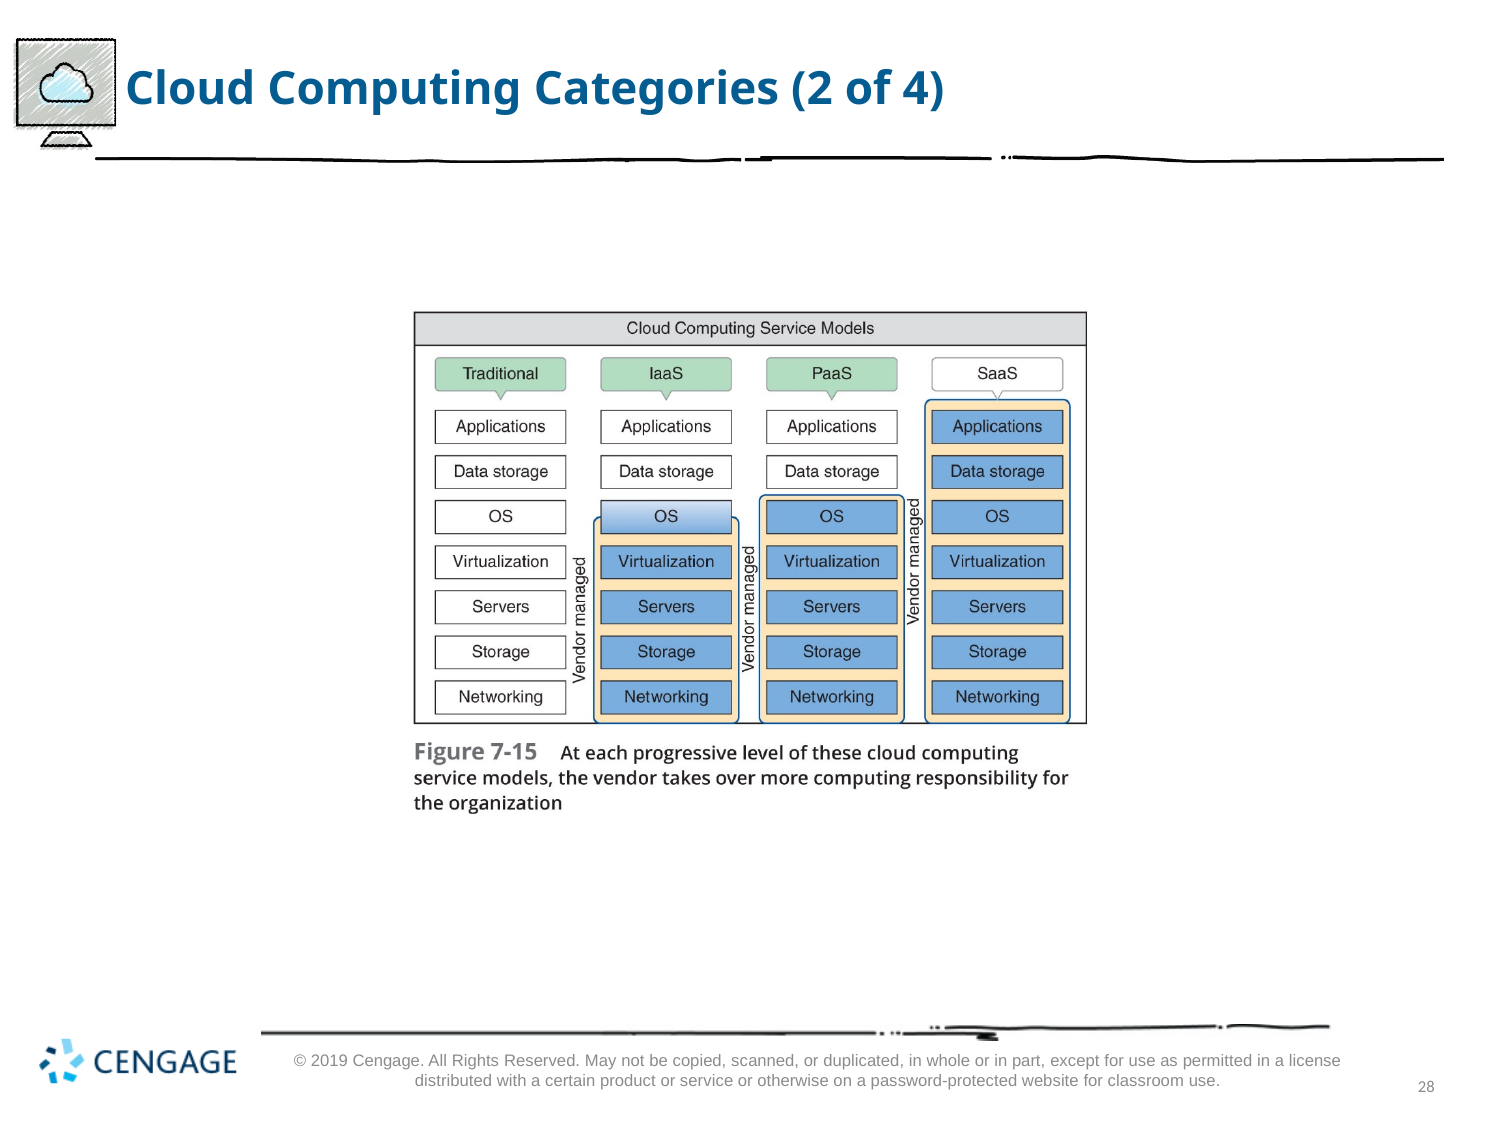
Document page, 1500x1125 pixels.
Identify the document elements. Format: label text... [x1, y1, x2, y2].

picture [19, 1025, 249, 1096]
footer © 2019 Cengage. All Rights Reserved. May not be copied, scanned, or duplicated, in whole or in part, except for use as permitted in a license distributed with a certain product or service or otherwise on a password-protected website for classroom use. [262, 1050, 1375, 1091]
title Cloud Computing Categories (2 of 4) [125, 66, 1442, 116]
picture [95, 155, 1444, 163]
picture [411, 309, 1089, 816]
picture [13, 36, 117, 151]
picture [261, 1024, 1331, 1041]
